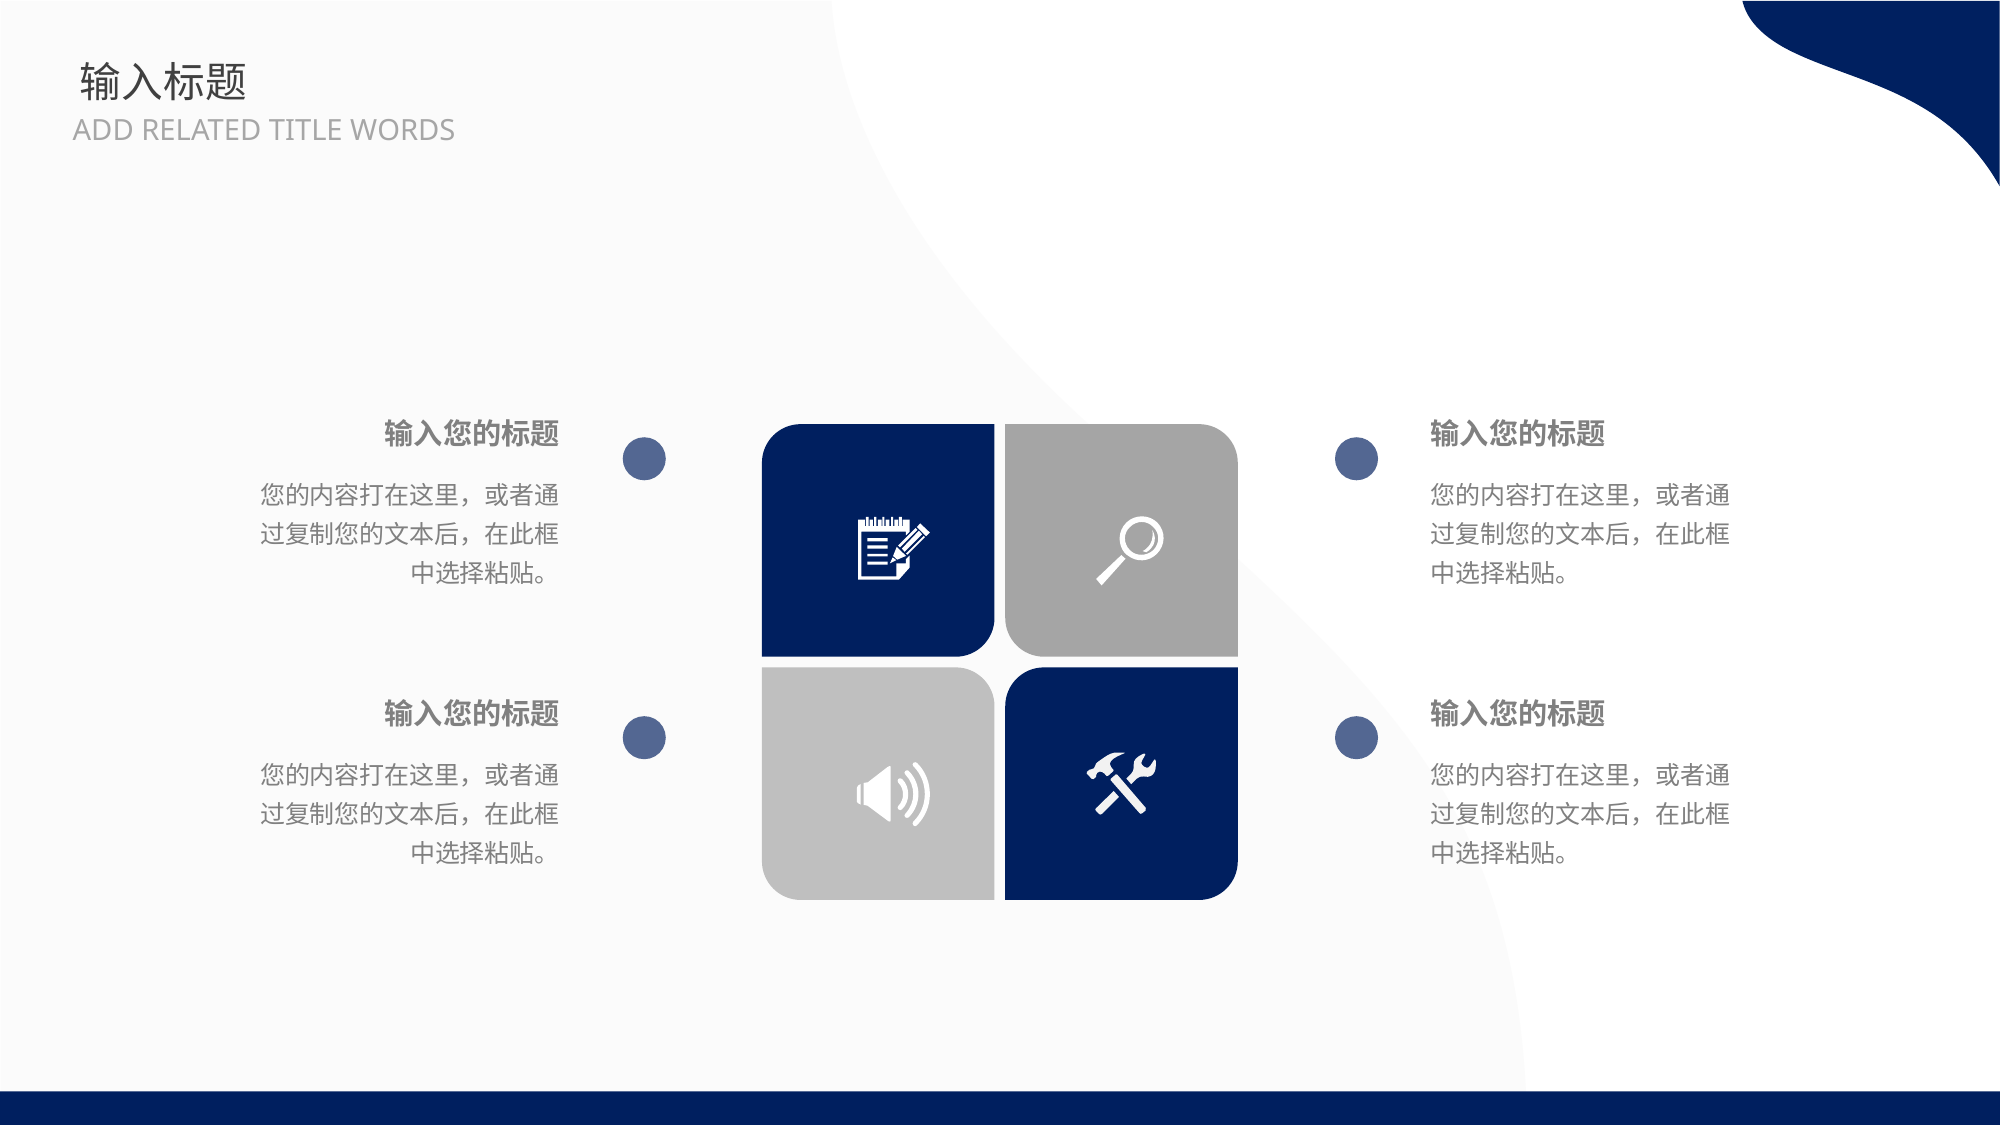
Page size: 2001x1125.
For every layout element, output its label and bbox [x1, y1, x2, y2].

text_box [0, 0, 2000, 1125]
text_box [856, 514, 1167, 827]
text_box [761, 424, 1238, 900]
